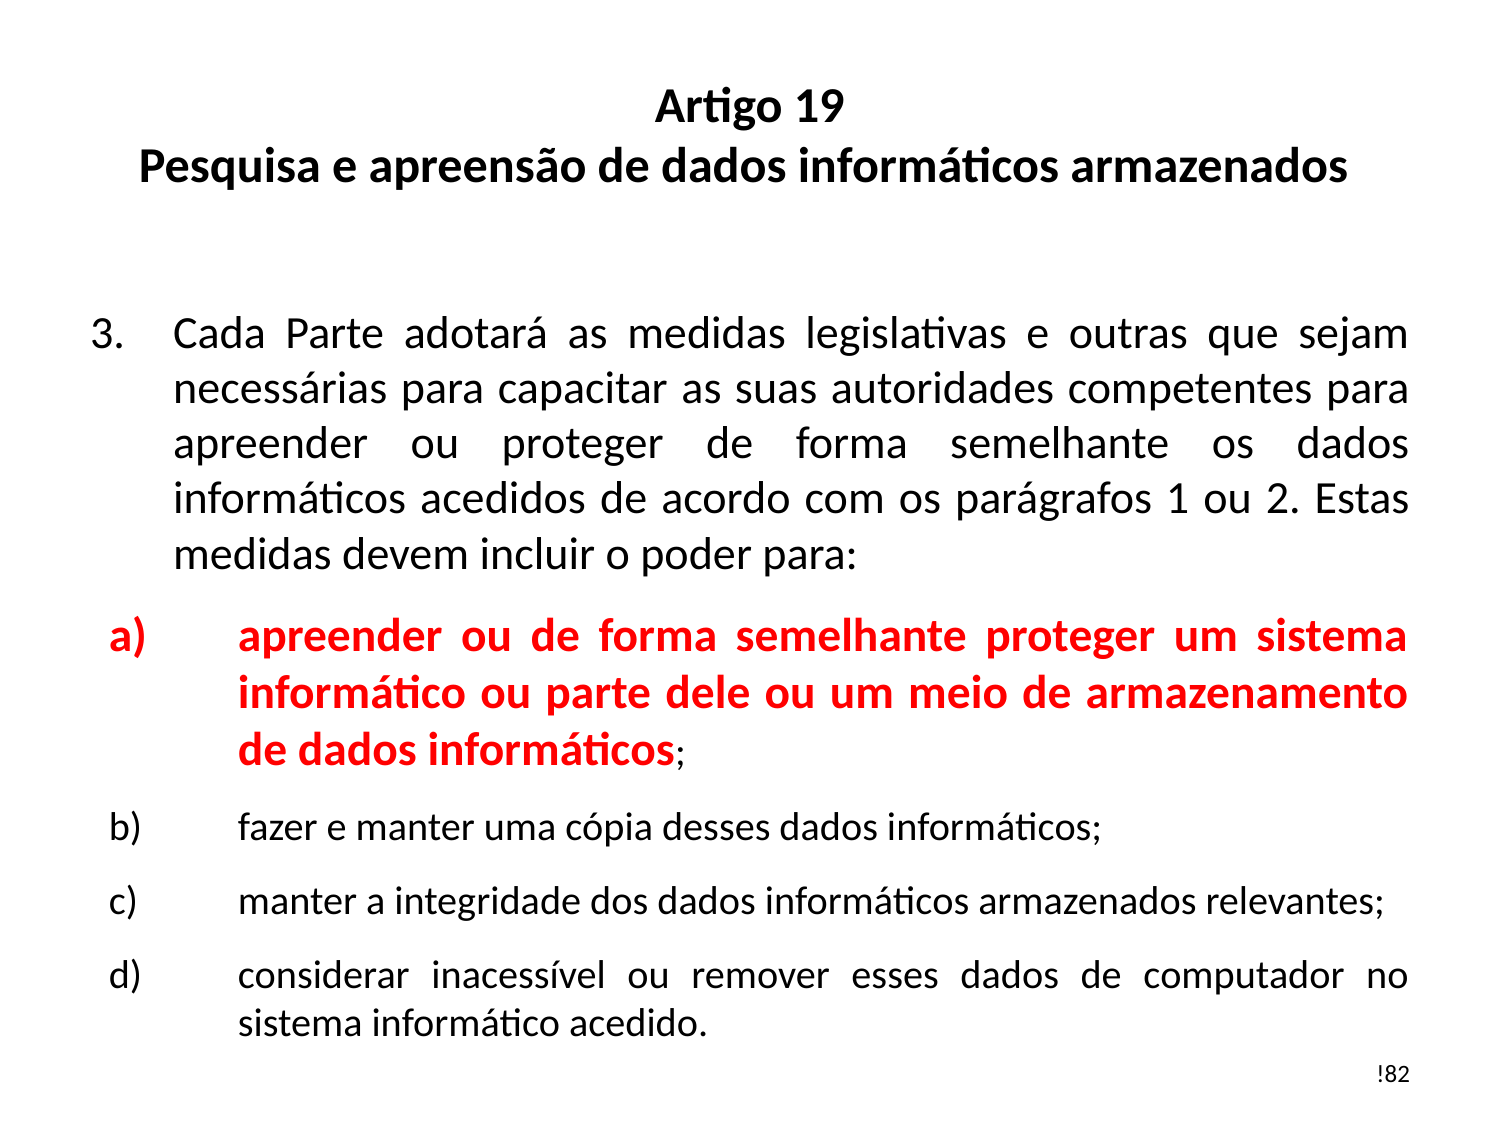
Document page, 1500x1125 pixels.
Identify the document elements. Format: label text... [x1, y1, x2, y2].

title Artigo 19 Pesquisa e apreensão de dados informáticos armazenados [74, 44, 1426, 220]
list Cada Parte adotará as medidas legislativas e outras que sejam necessárias para capacitar as suas autoridades competentes para apreender ou proteger de forma semelhante os dados informáticos acedidos de acordo com os parágrafos 1 ou 2. Estas medidas devem incluir o poder para: apreender ou de forma semelhante proteger um sistema informático ou parte dele ou um meio de armazenamento de dados informáticos; fazer e manter uma cópia desses dados informáticos; manter a integridade dos dados informáticos armazenados relevantes; considerar inacessível ou remover esses dados de computador no sistema informático acedido. [74, 294, 1426, 1073]
slide_number !82 [1074, 1042, 1425, 1103]
